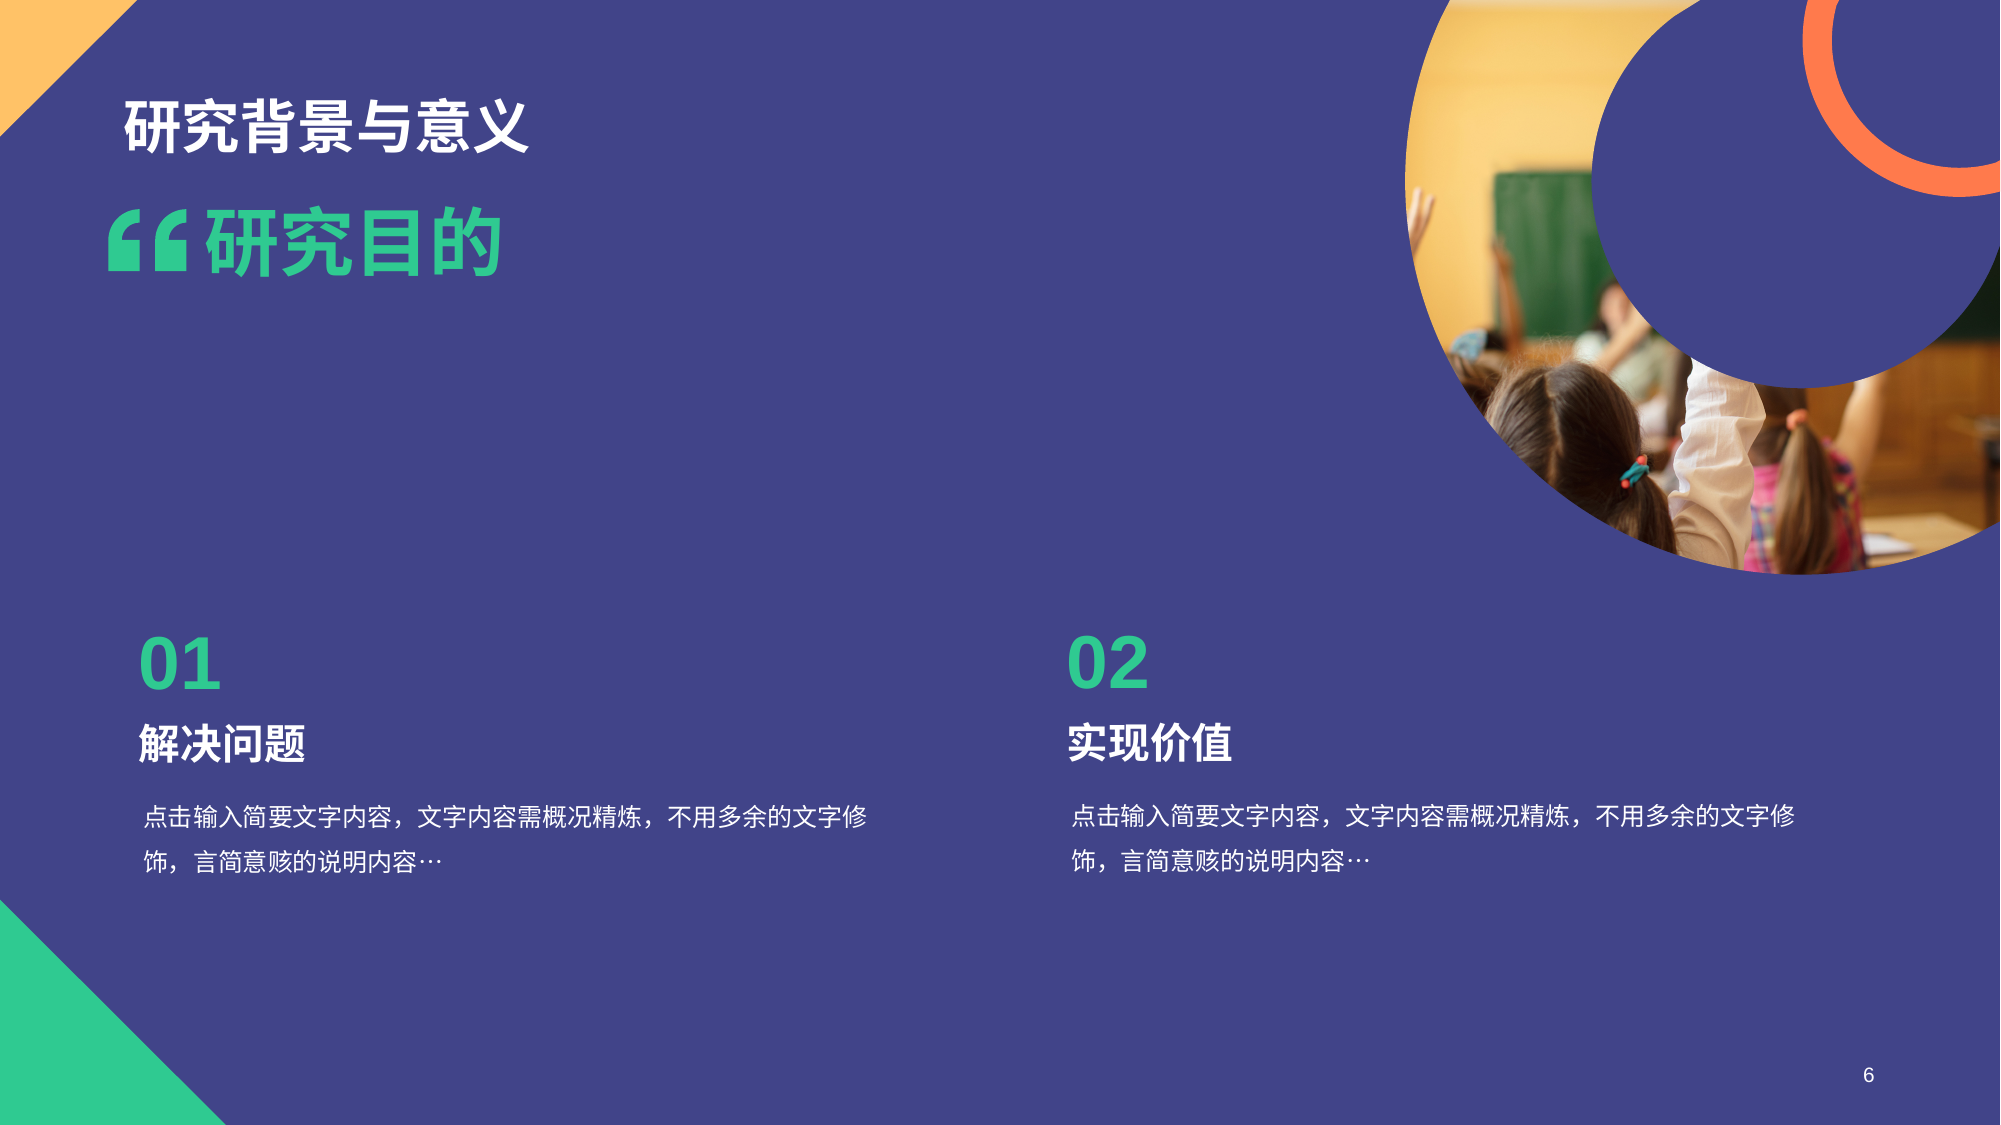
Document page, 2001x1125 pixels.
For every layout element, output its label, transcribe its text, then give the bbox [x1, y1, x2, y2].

slide_number 6 [1452, 1056, 1890, 1092]
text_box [108, 0, 2000, 880]
